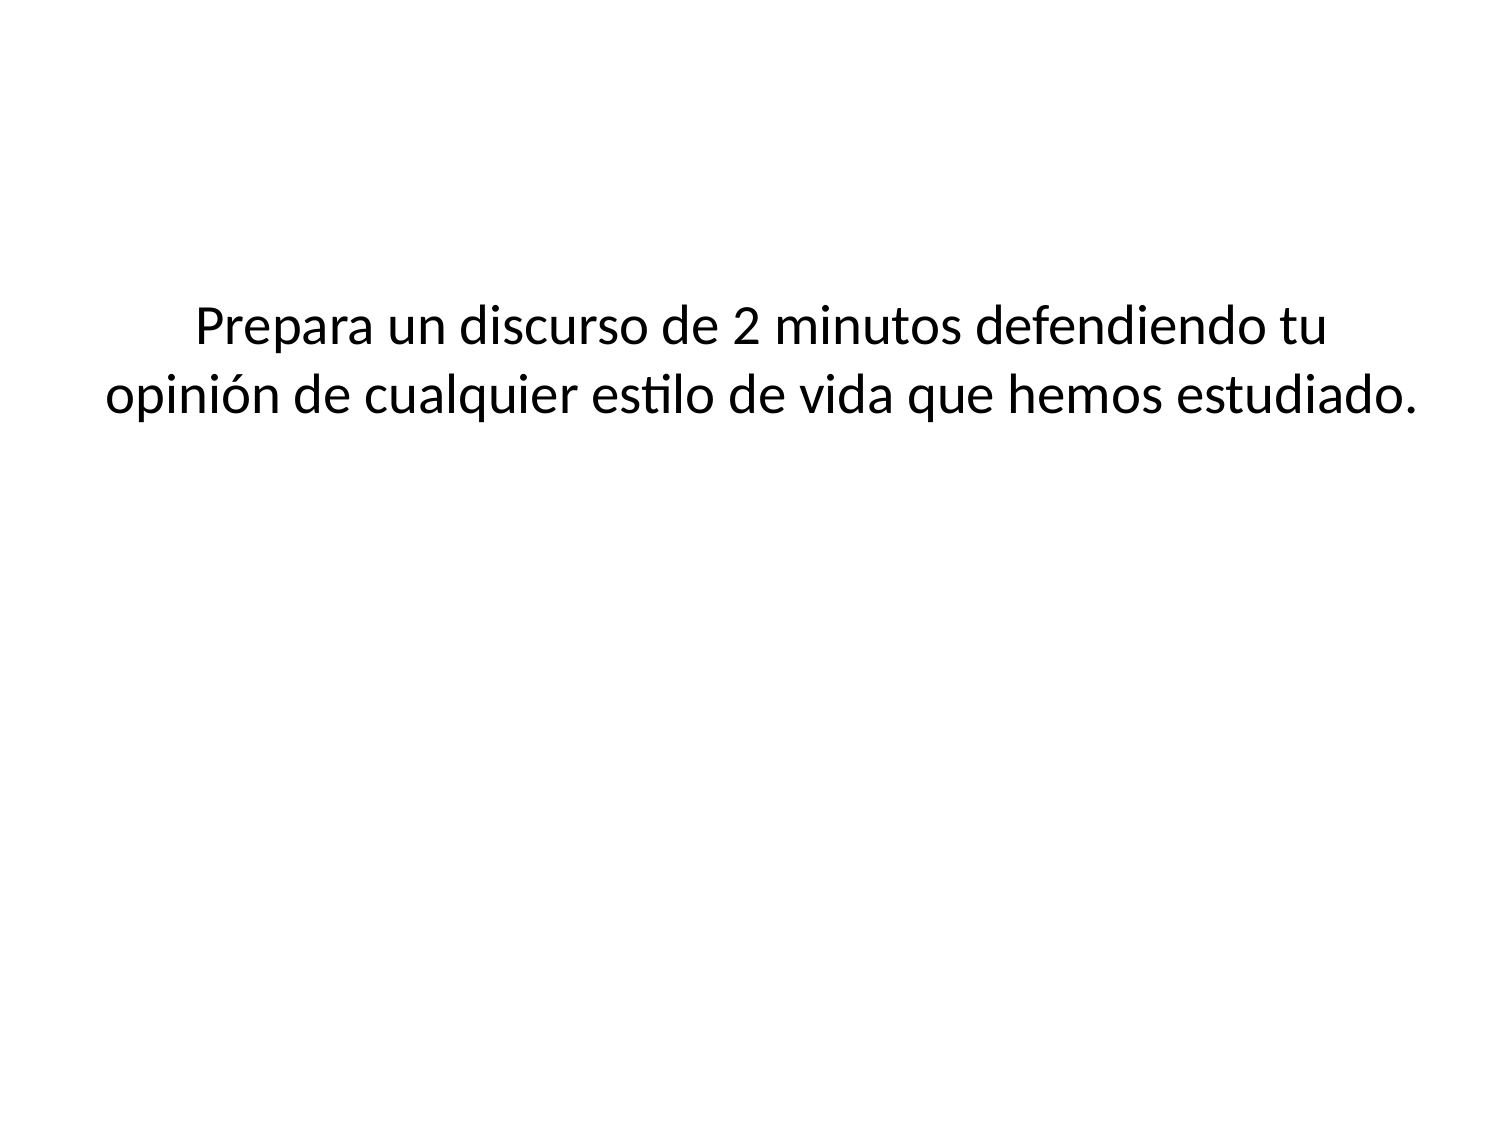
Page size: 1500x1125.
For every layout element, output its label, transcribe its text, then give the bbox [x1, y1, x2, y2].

title Prepara un discurso de 2 minutos defendiendo tu opinión de cualquier estilo de vida que hemos estudiado. [87, 262, 1438, 450]
